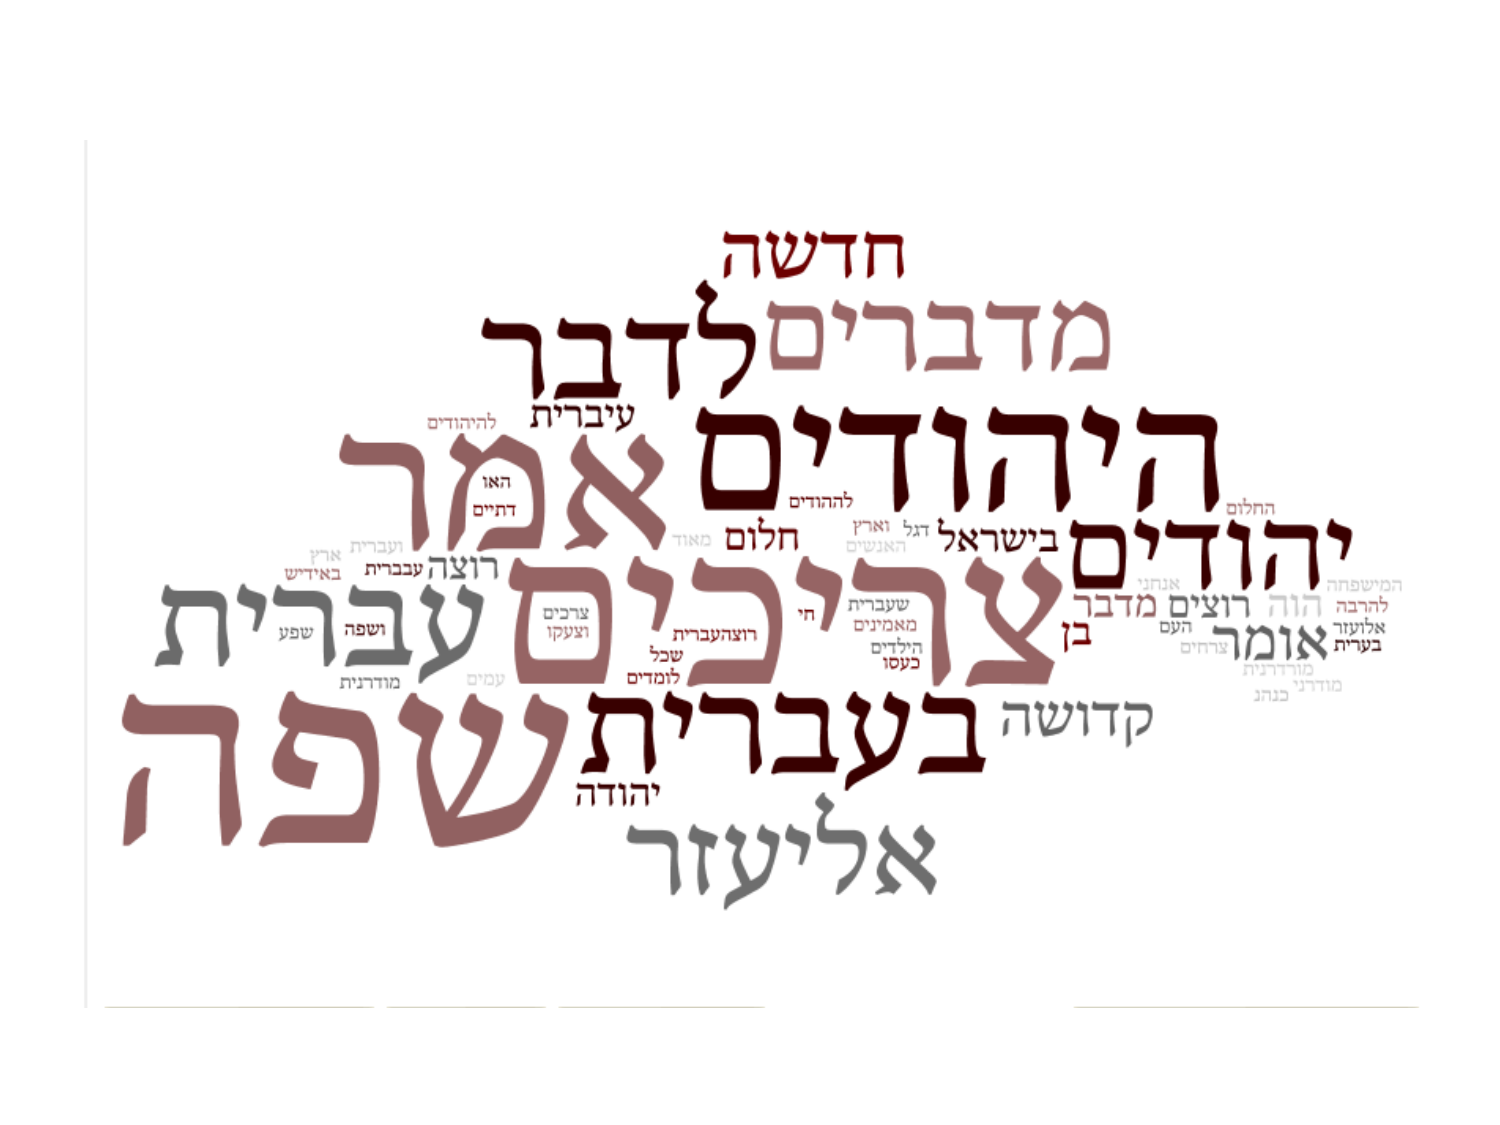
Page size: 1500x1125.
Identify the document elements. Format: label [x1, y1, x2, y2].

picture [70, 140, 1430, 1009]
